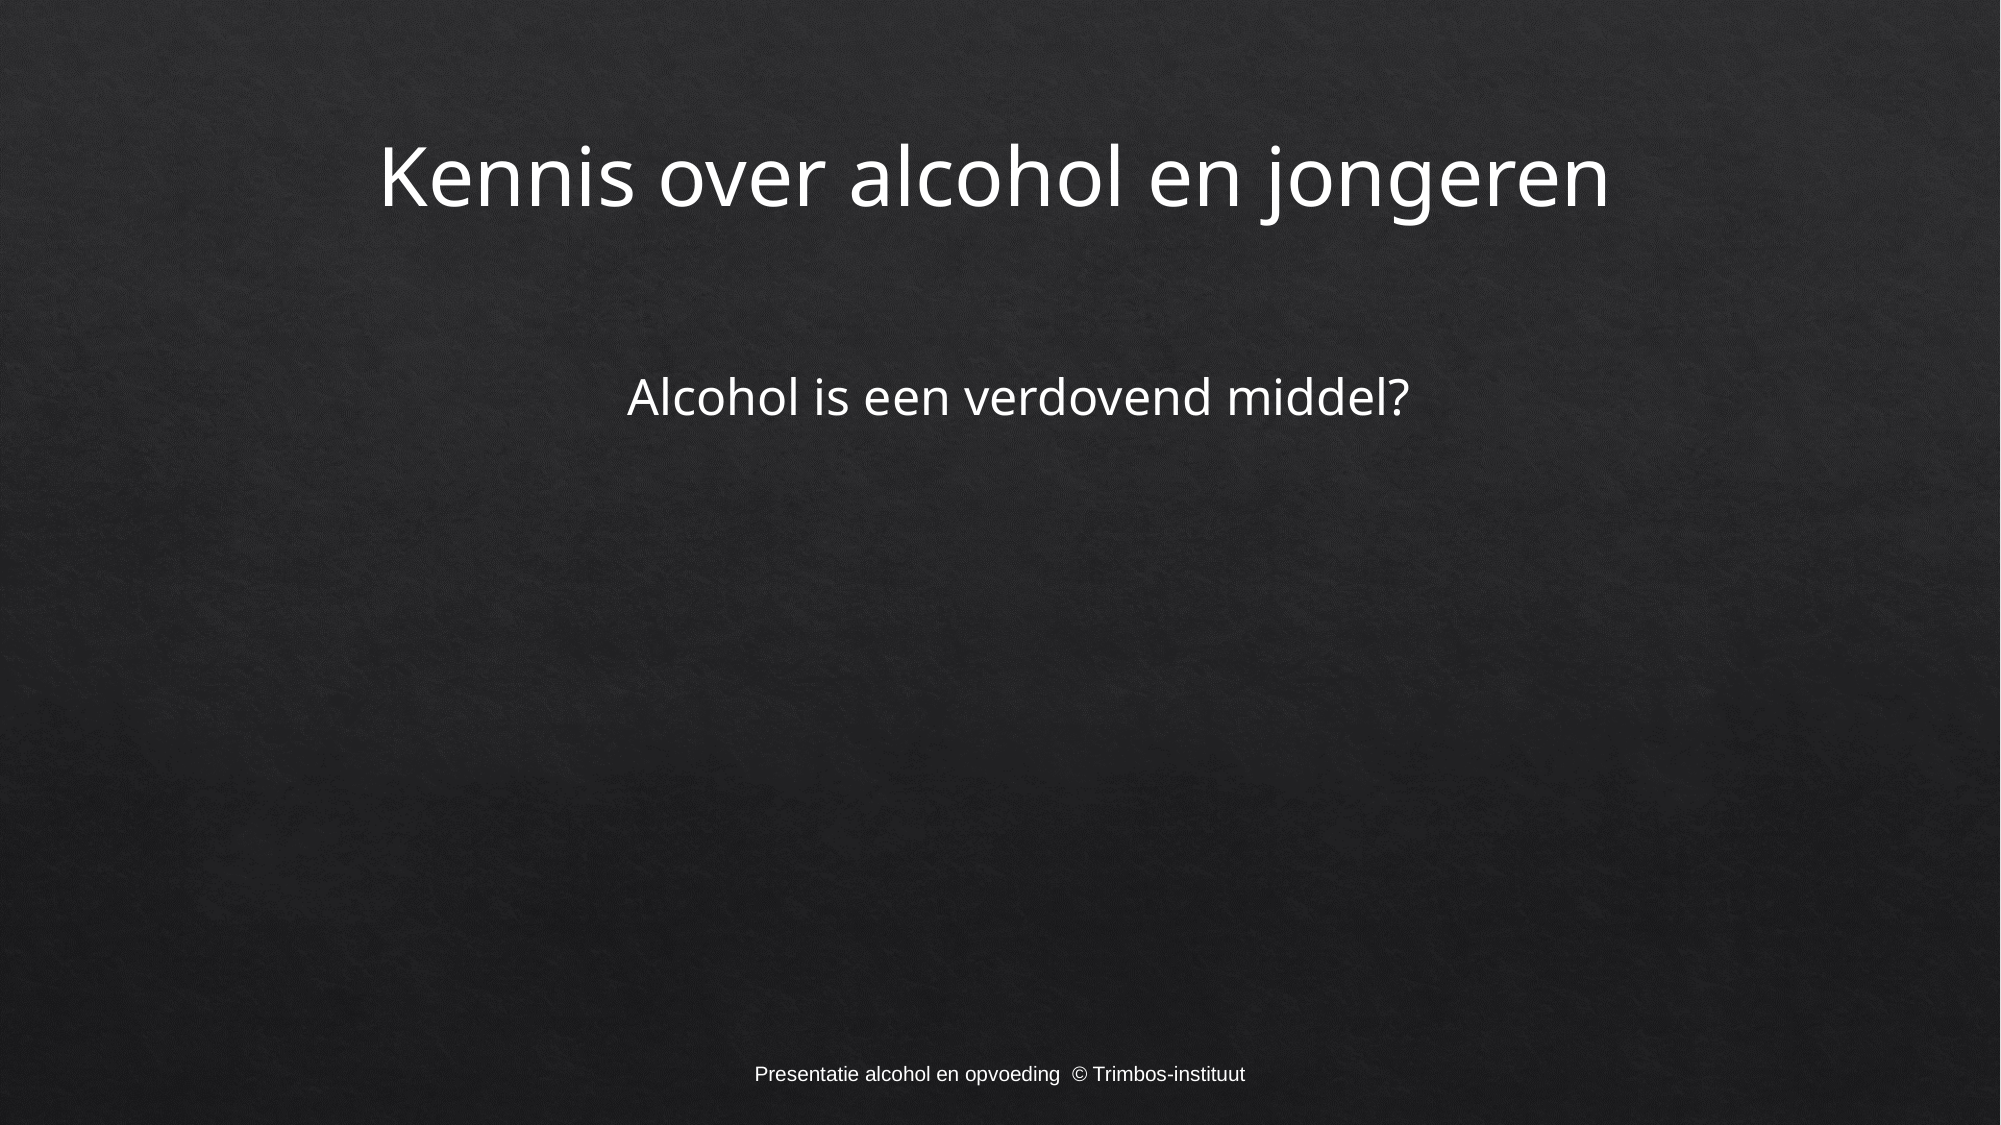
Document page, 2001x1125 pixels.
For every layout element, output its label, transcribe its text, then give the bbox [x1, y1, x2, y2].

footer Presentatie alcohol en opvoeding © Trimbos-instituut [662, 1042, 1338, 1103]
list Alcohol is een verdovend middel? [362, 284, 1637, 950]
picture [0, 0, 2001, 1125]
title Kennis over alcohol en jongeren [362, 99, 1637, 260]
